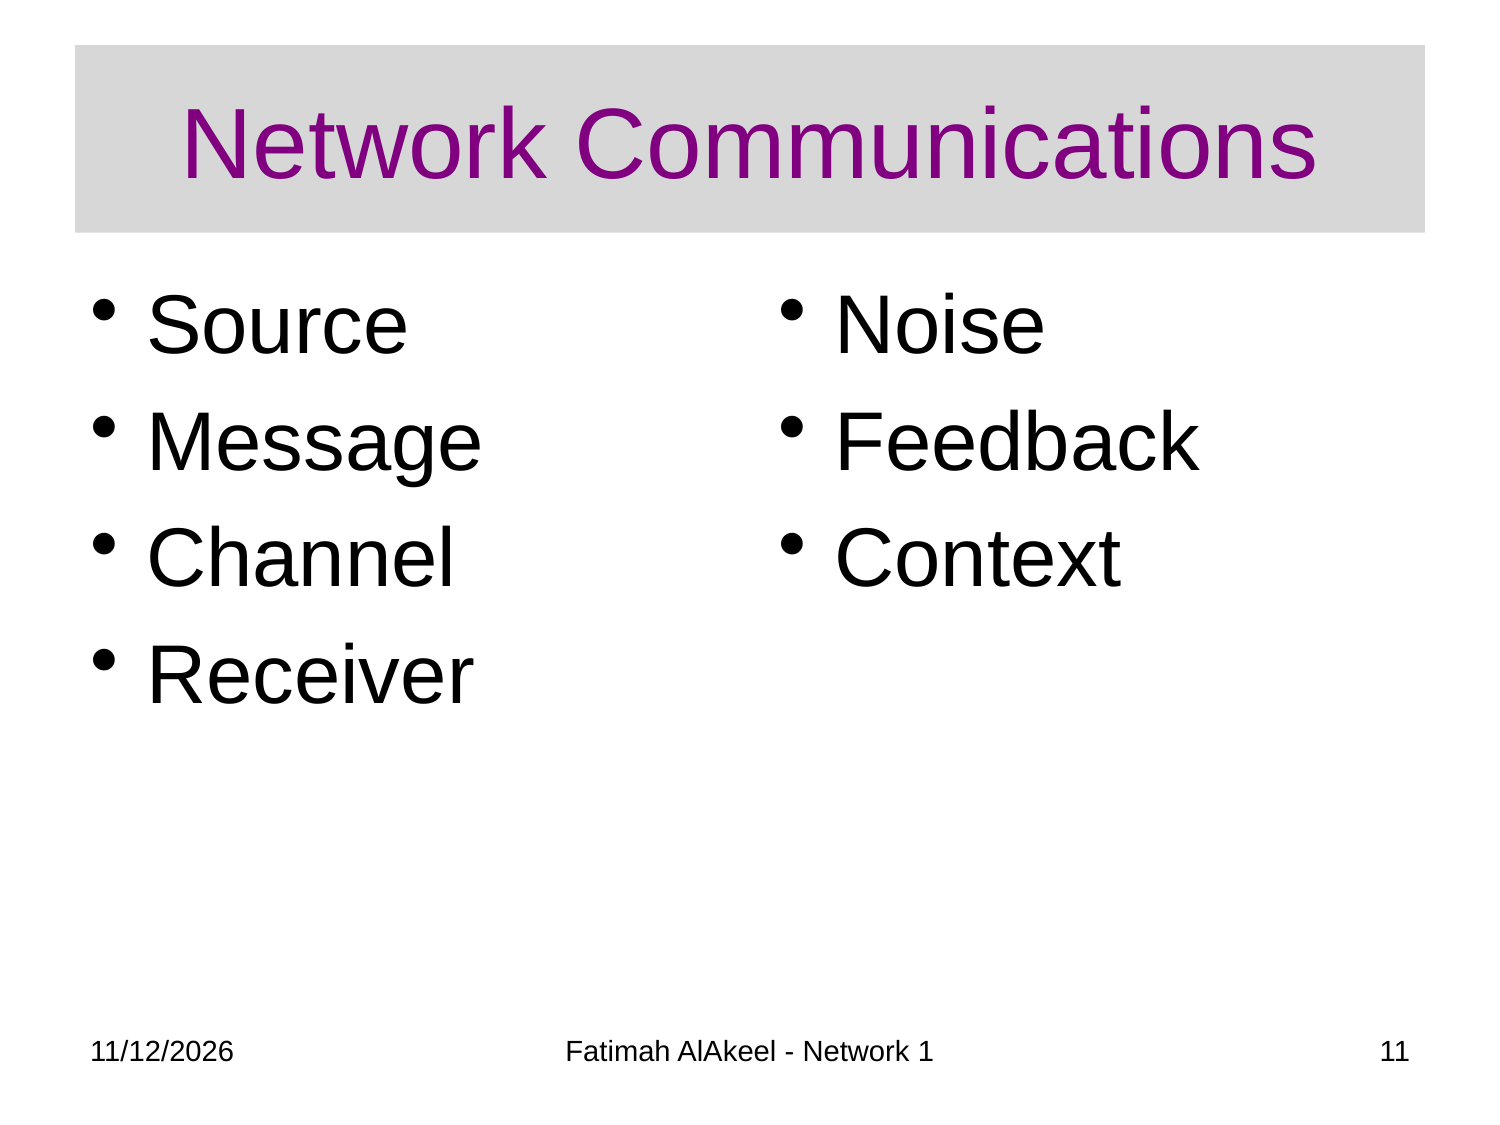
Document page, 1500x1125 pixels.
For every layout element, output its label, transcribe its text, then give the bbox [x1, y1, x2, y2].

list Source Message Channel Receiver [74, 262, 737, 1006]
title Network Communications [74, 44, 1426, 233]
footer Fatimah AlAkeel - Network 1 [512, 1024, 988, 1103]
list Noise Feedback Context [763, 262, 1426, 1006]
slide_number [74, 1024, 426, 1103]
slide_number 11 [1074, 1024, 1426, 1103]
